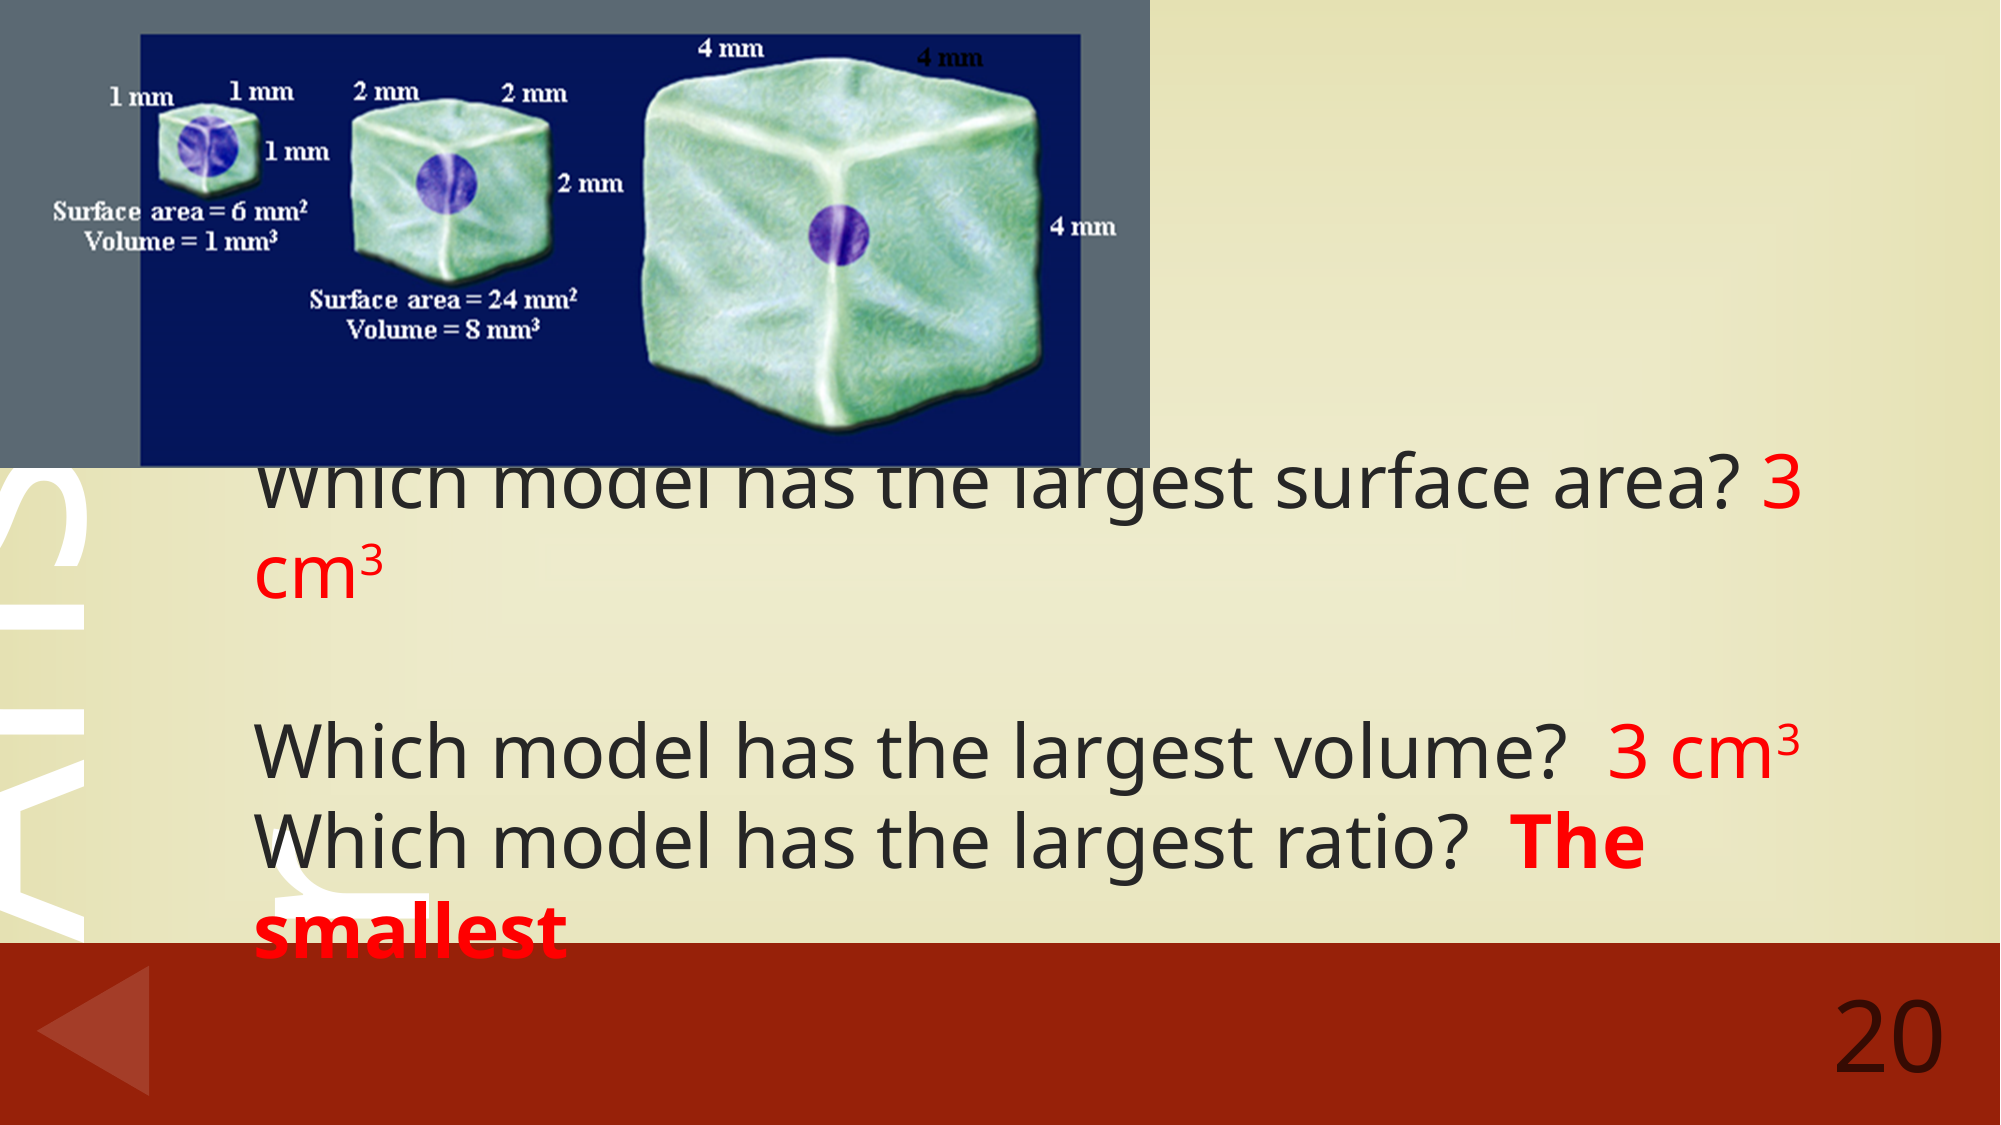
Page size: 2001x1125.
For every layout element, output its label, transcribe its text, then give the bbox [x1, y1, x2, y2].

list 20 [1494, 967, 1963, 1097]
text_box Which model has the largest surface area? 3 cm3 Which model has the largest volume? 3 cm3 Which model has the largest ratio? The smallest [238, 467, 1923, 939]
picture [0, 0, 1151, 469]
